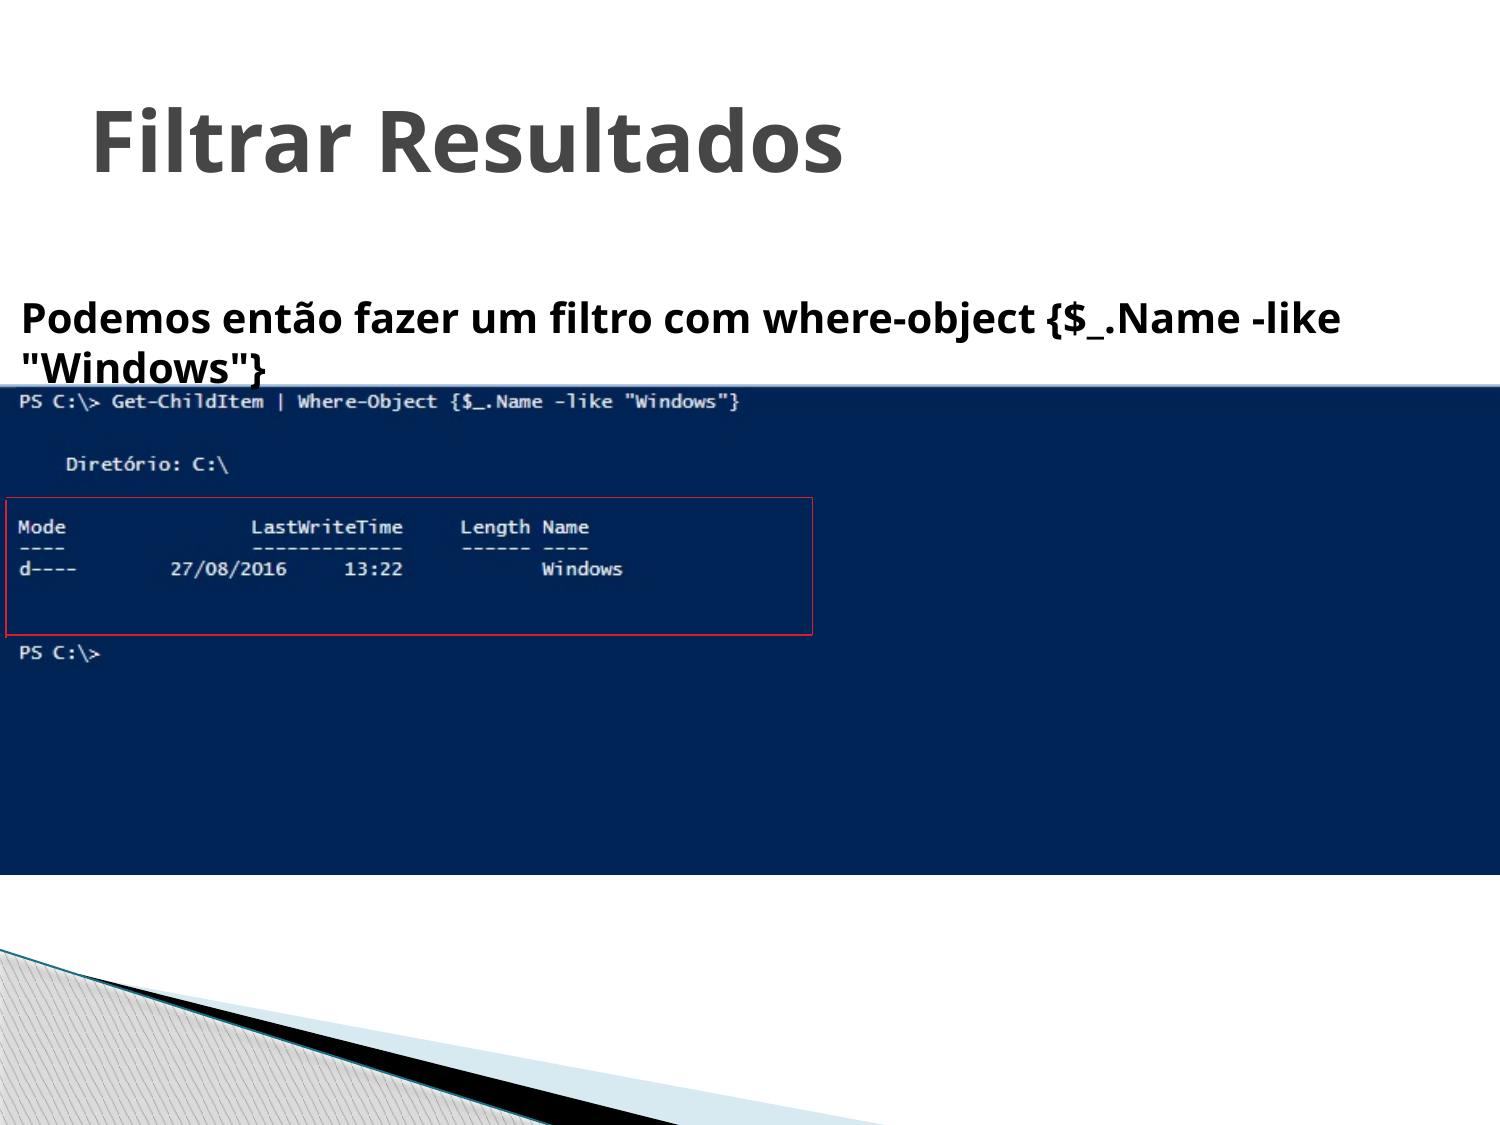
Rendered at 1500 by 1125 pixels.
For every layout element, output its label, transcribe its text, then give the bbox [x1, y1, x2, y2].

title Filtrar Resultados [75, 45, 1425, 233]
text_box Podemos então fazer um filtro com where-object {$_.Name -like "Windows"} [5, 284, 1425, 383]
picture [0, 383, 1500, 876]
